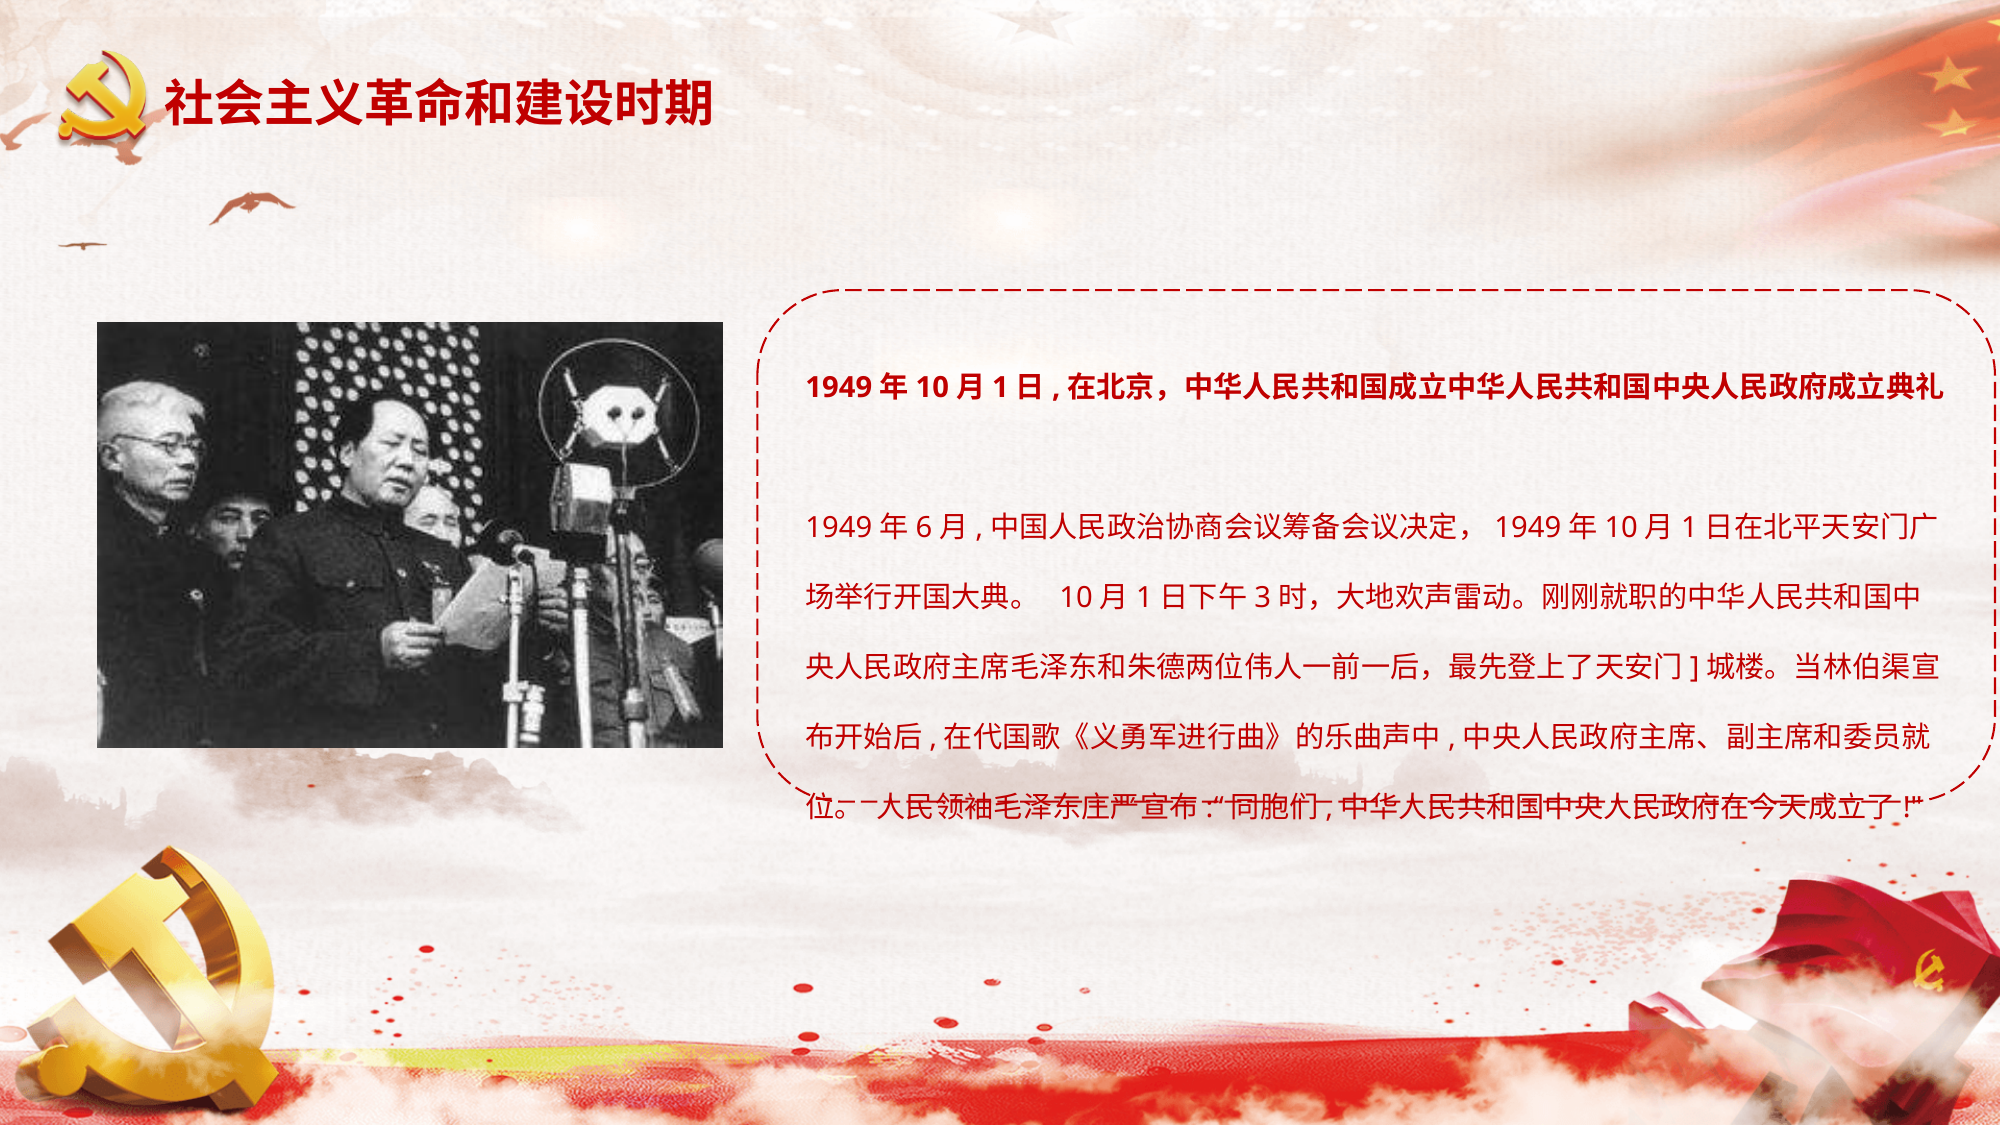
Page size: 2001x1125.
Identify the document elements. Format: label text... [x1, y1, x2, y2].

text_box 1949年10月1日,在北京，中华人民共和国成立中华人民共和国中央人民政府成立典礼 1949年6月,中国人民政治协商会议筹备会议决定，1949年10月1日在北平天安门广场举行开国大典。 10月1日下午3时，大地欢声雷动。刚刚就职的中华人民共和国中央人民政府主席毛泽东和朱德两位伟人一前一后，最先登上了天安门]城楼。当林伯渠宣布开始后,在代国歌《义勇军进行曲》的乐曲声中,中央人民政府主席、副主席和委员就位。 人民领袖毛泽东庄严宣布:“同胞们,中华人民共和国中央人民政府在今天成立了!" [790, 326, 1962, 831]
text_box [54, 50, 817, 150]
text_box [756, 289, 1997, 785]
picture [0, 0, 2000, 1125]
